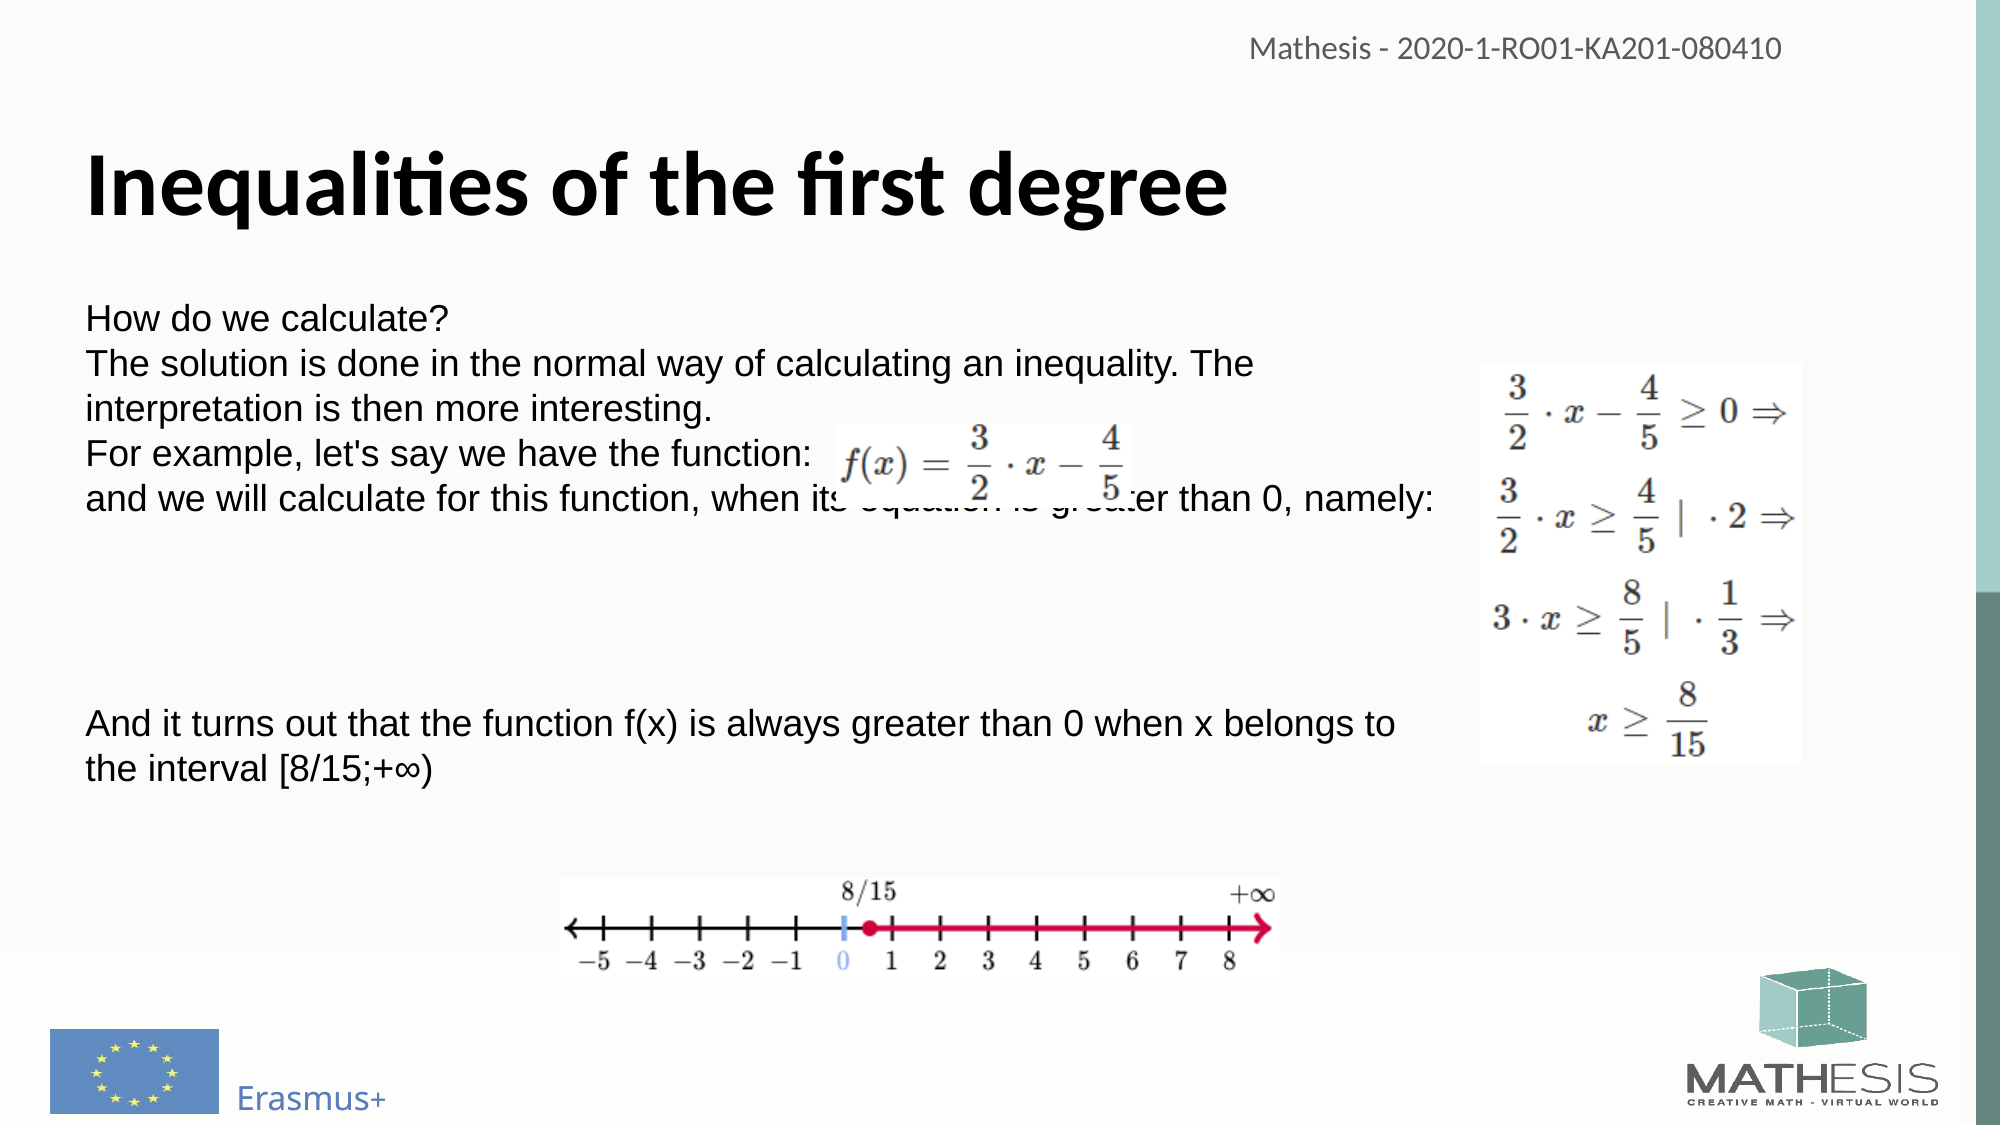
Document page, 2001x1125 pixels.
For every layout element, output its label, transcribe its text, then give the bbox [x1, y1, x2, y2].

text_box Δ>0 [50, 1029, 219, 1114]
text_box Δ>0 [1976, 0, 2000, 1125]
picture [1480, 362, 1802, 763]
subtitle How do we calculate? The solution is done in the normal way of calculating an inequality. The interpretation is then more interesting. For example, let's say we have the function: and we will calculate for this function, when its equation is greater than 0, namely: And it turns out that the function f(x) is always greater than 0 when x belongs to the interval [8/15;+∞) [70, 286, 1471, 721]
title Inequalities of the first degree [70, 115, 1771, 357]
picture [560, 878, 1282, 976]
text_box Δ>0 [1664, 928, 1961, 1125]
picture [836, 423, 1131, 509]
